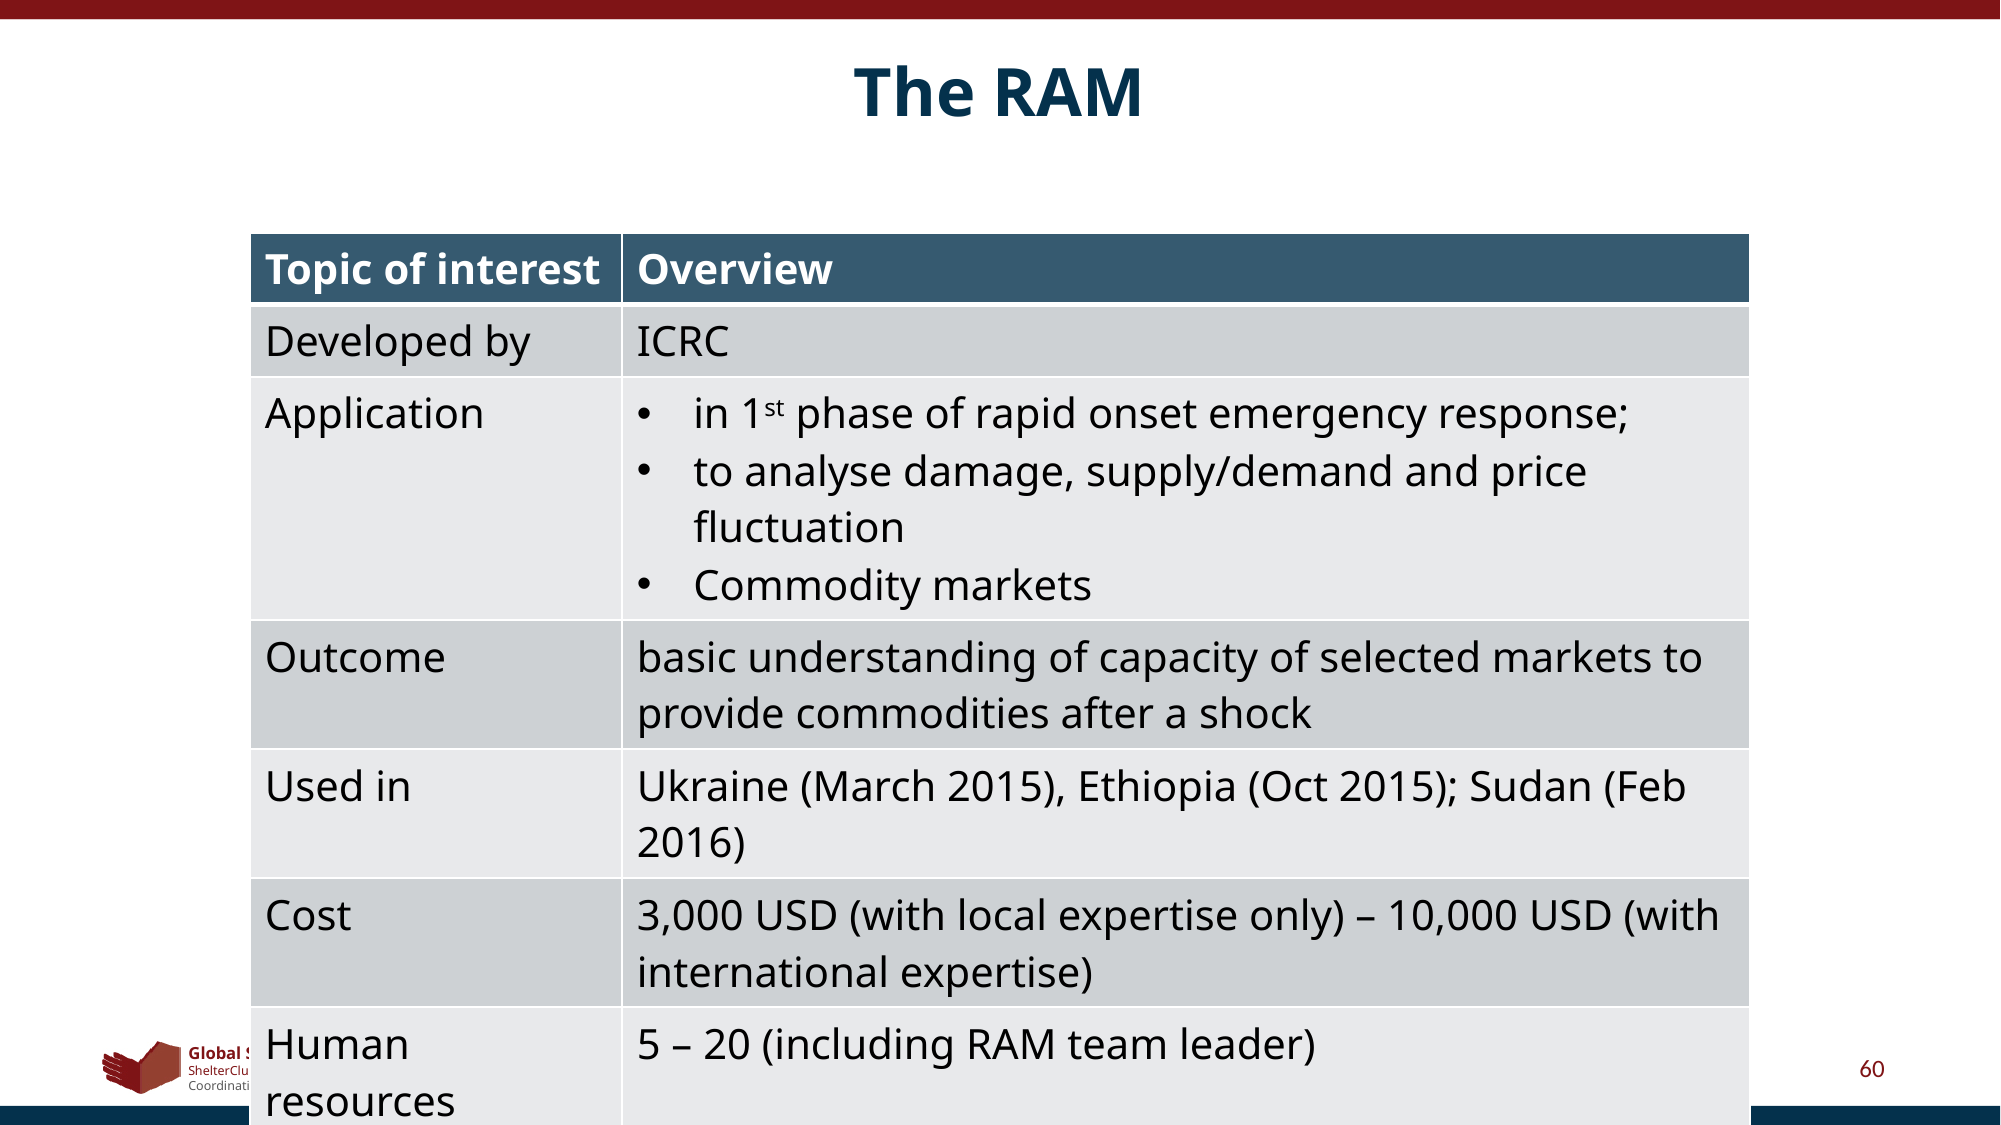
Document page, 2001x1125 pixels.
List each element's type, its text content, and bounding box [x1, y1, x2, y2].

table_cell Cost [251, 879, 621, 1006]
table_cell Used in [251, 750, 621, 877]
table_header Overview [623, 234, 1749, 302]
table_cell Developed by [251, 307, 621, 376]
table_cell ICRC [623, 307, 1749, 376]
table_cell 3,000 USD (with local expertise only) – 10,000 USD (with international expertise) [623, 879, 1749, 1006]
title The RAM [324, 7, 1675, 173]
table_header Topic of interest [251, 234, 621, 302]
picture [102, 1041, 181, 1094]
table_cell Application [251, 378, 621, 619]
table_cell Human resources [251, 1008, 621, 1125]
table_cell in 1st phase of rapid onset emergency response; to analyse damage, supply/demand and price fluctuation Commodity markets [623, 378, 1749, 619]
table_cell Ukraine (March 2015), Ethiopia (Oct 2015); Sudan (Feb 2016) [623, 750, 1749, 877]
table_cell 5 – 20 (including RAM team leader) [623, 1008, 1749, 1125]
table_cell basic understanding of capacity of selected markets to provide commodities after a shock [623, 621, 1749, 748]
table_cell Outcome [251, 621, 621, 748]
slide_number 60 [1751, 1037, 1900, 1098]
